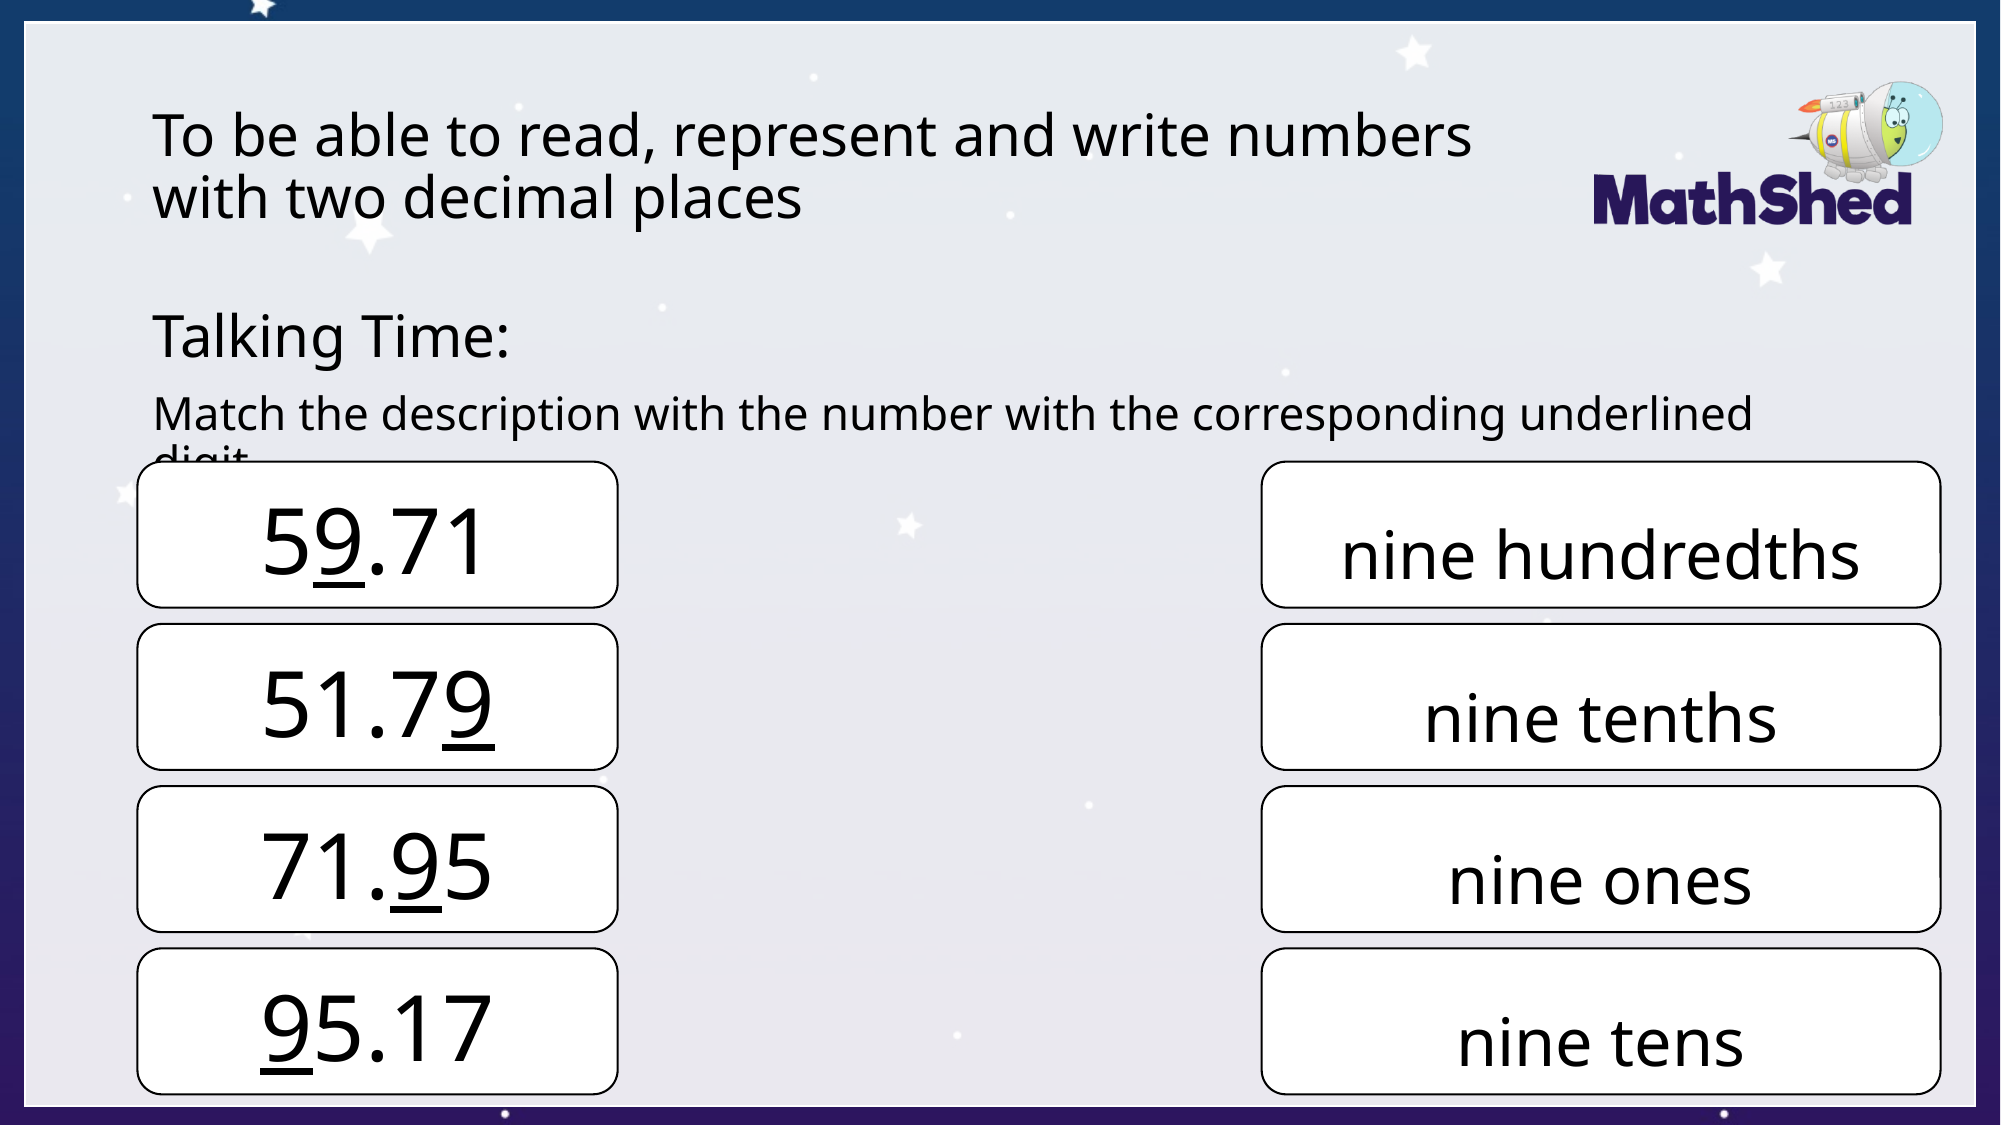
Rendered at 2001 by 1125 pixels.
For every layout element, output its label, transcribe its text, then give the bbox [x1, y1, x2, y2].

list Talking Time: Match the description with the number with the corresponding underlined digit. [137, 299, 1863, 1014]
text_box 59.71 [136, 460, 619, 609]
text_box 51.79 [136, 622, 619, 771]
text_box nine tenths [1260, 622, 1942, 771]
text_box nine hundredths [1260, 460, 1942, 609]
text_box nine tens [1260, 947, 1942, 1096]
text_box 95.17 [136, 947, 619, 1096]
text_box 71.95 [136, 785, 619, 934]
picture [0, 0, 2001, 1125]
title To be able to read, represent and write numbers with two decimal places [137, 59, 1578, 278]
text_box nine ones [1260, 785, 1942, 934]
